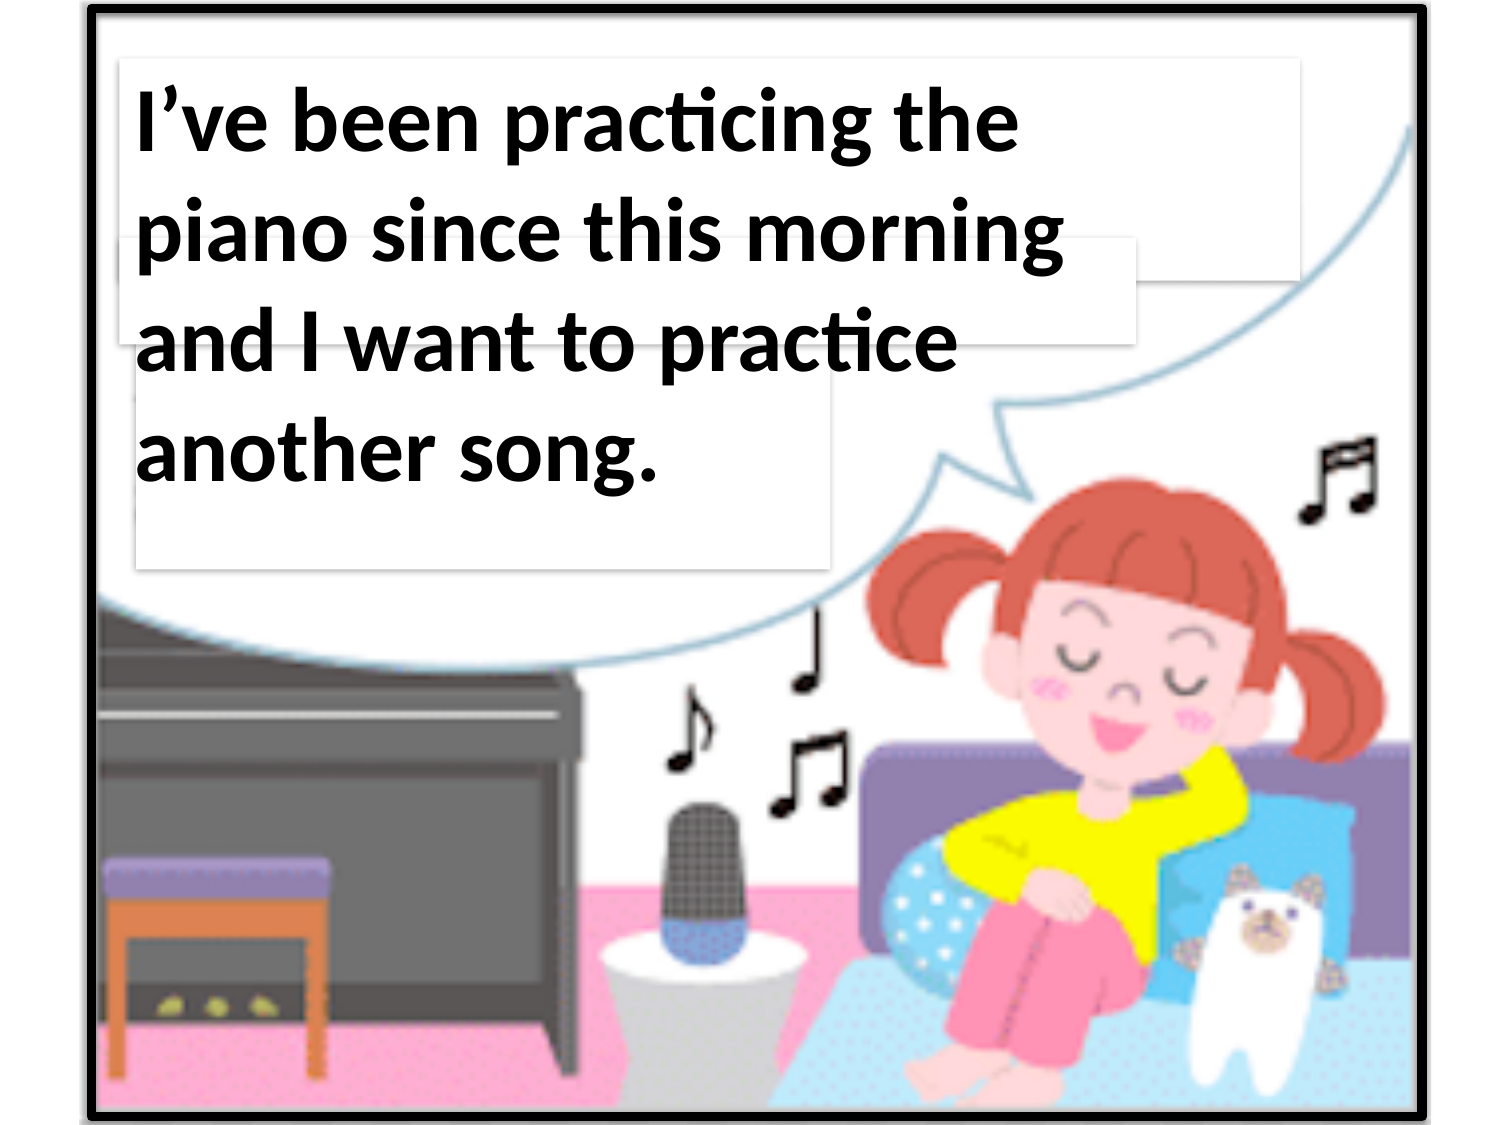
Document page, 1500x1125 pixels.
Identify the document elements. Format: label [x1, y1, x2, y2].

list [0, 0, 1500, 1125]
